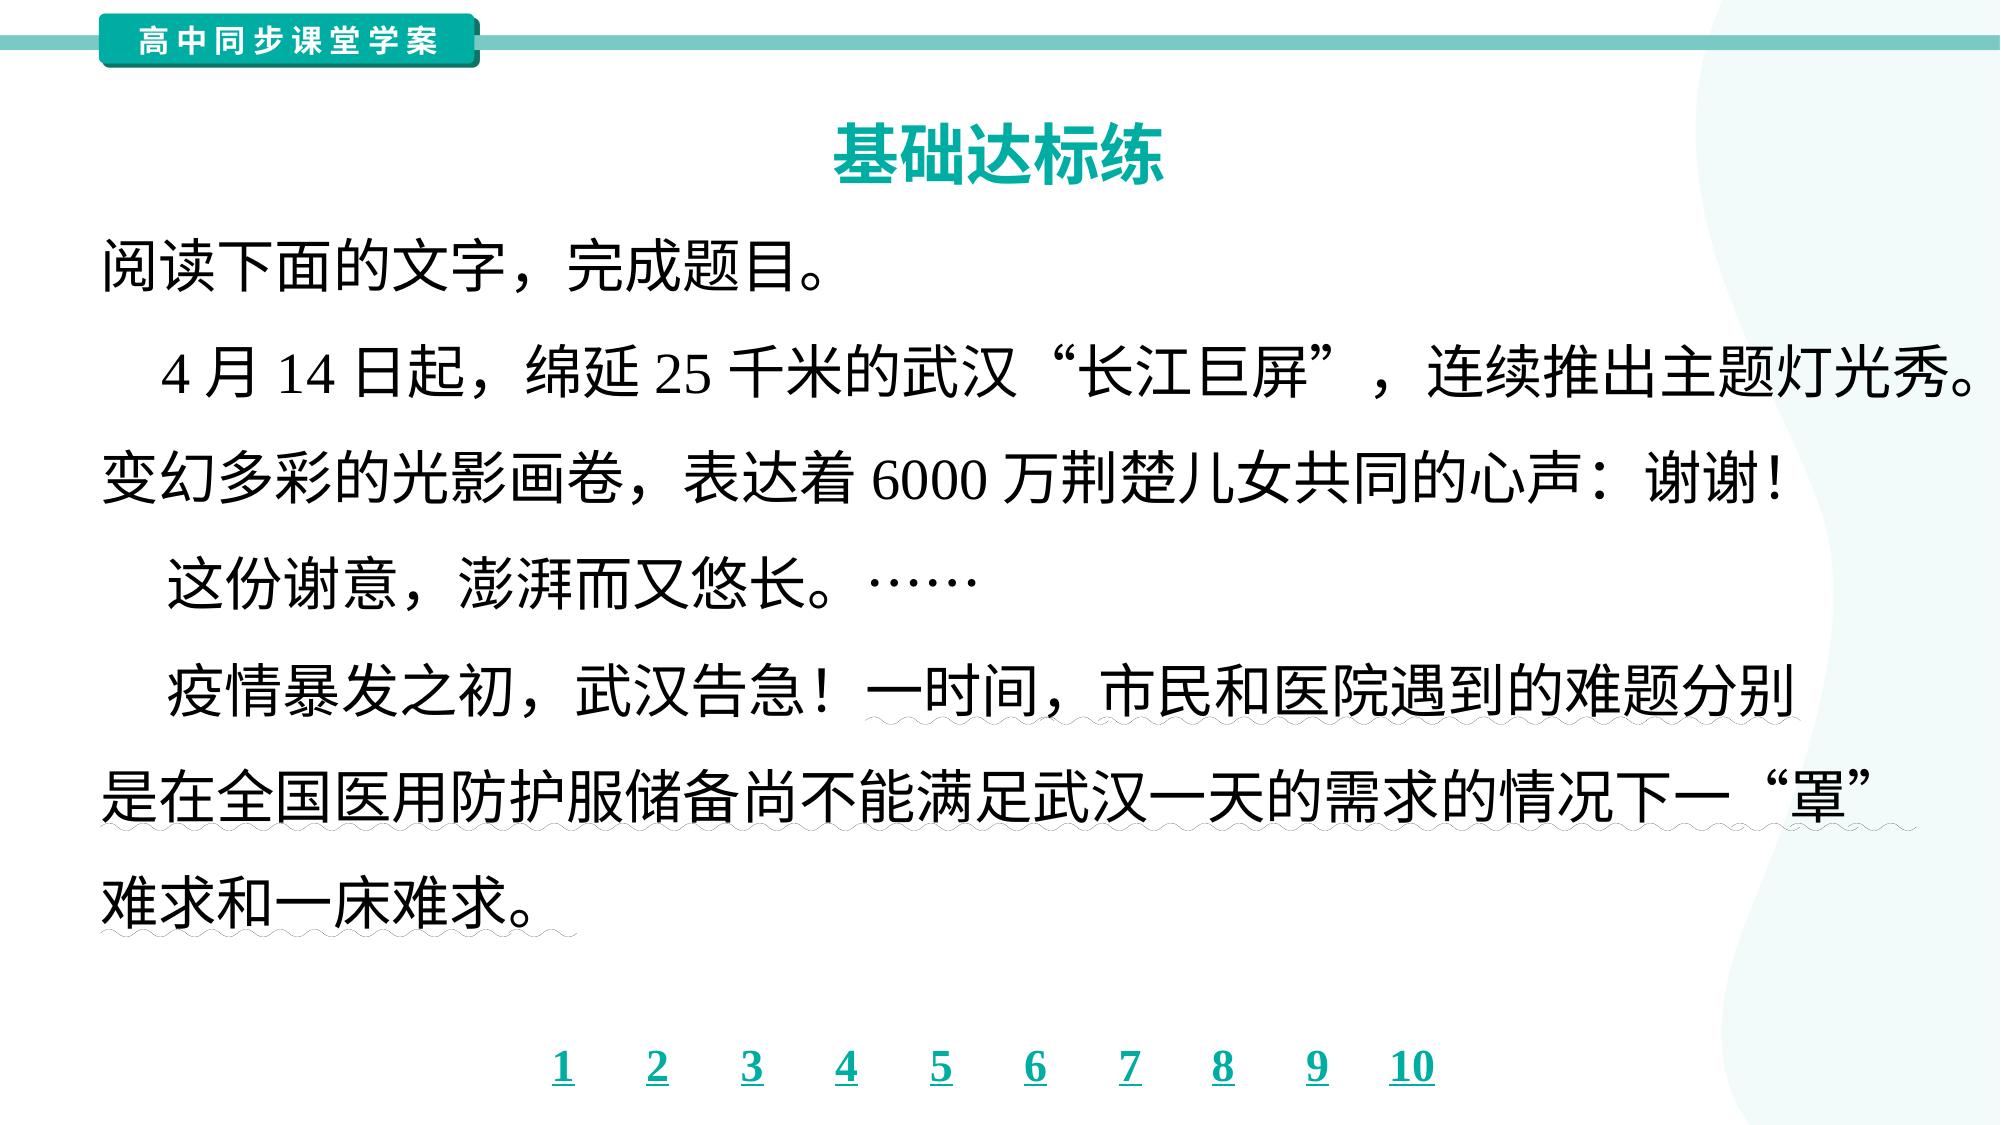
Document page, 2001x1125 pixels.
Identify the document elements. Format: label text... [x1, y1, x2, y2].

text_box 基础达标练 [100, 76, 1899, 192]
text_box 阅读下面的文字，完成题目。 4月14日起，绵延25千米的武汉“长江巨屏”，连续推出主题灯光秀。 变幻多彩的光影画卷，表达着6000万荆楚儿女共同的心声：谢谢！ 这份谢意，澎湃而又悠长。…… 疫情暴发之初，武汉告急！一时间，市民和医院遇到的难题分别 是在全国医用防护服储备尚不能满足武汉一天的需求的情况下一“罩” 难求和一床难求。 [100, 192, 1899, 937]
picture [0, 0, 2000, 1125]
